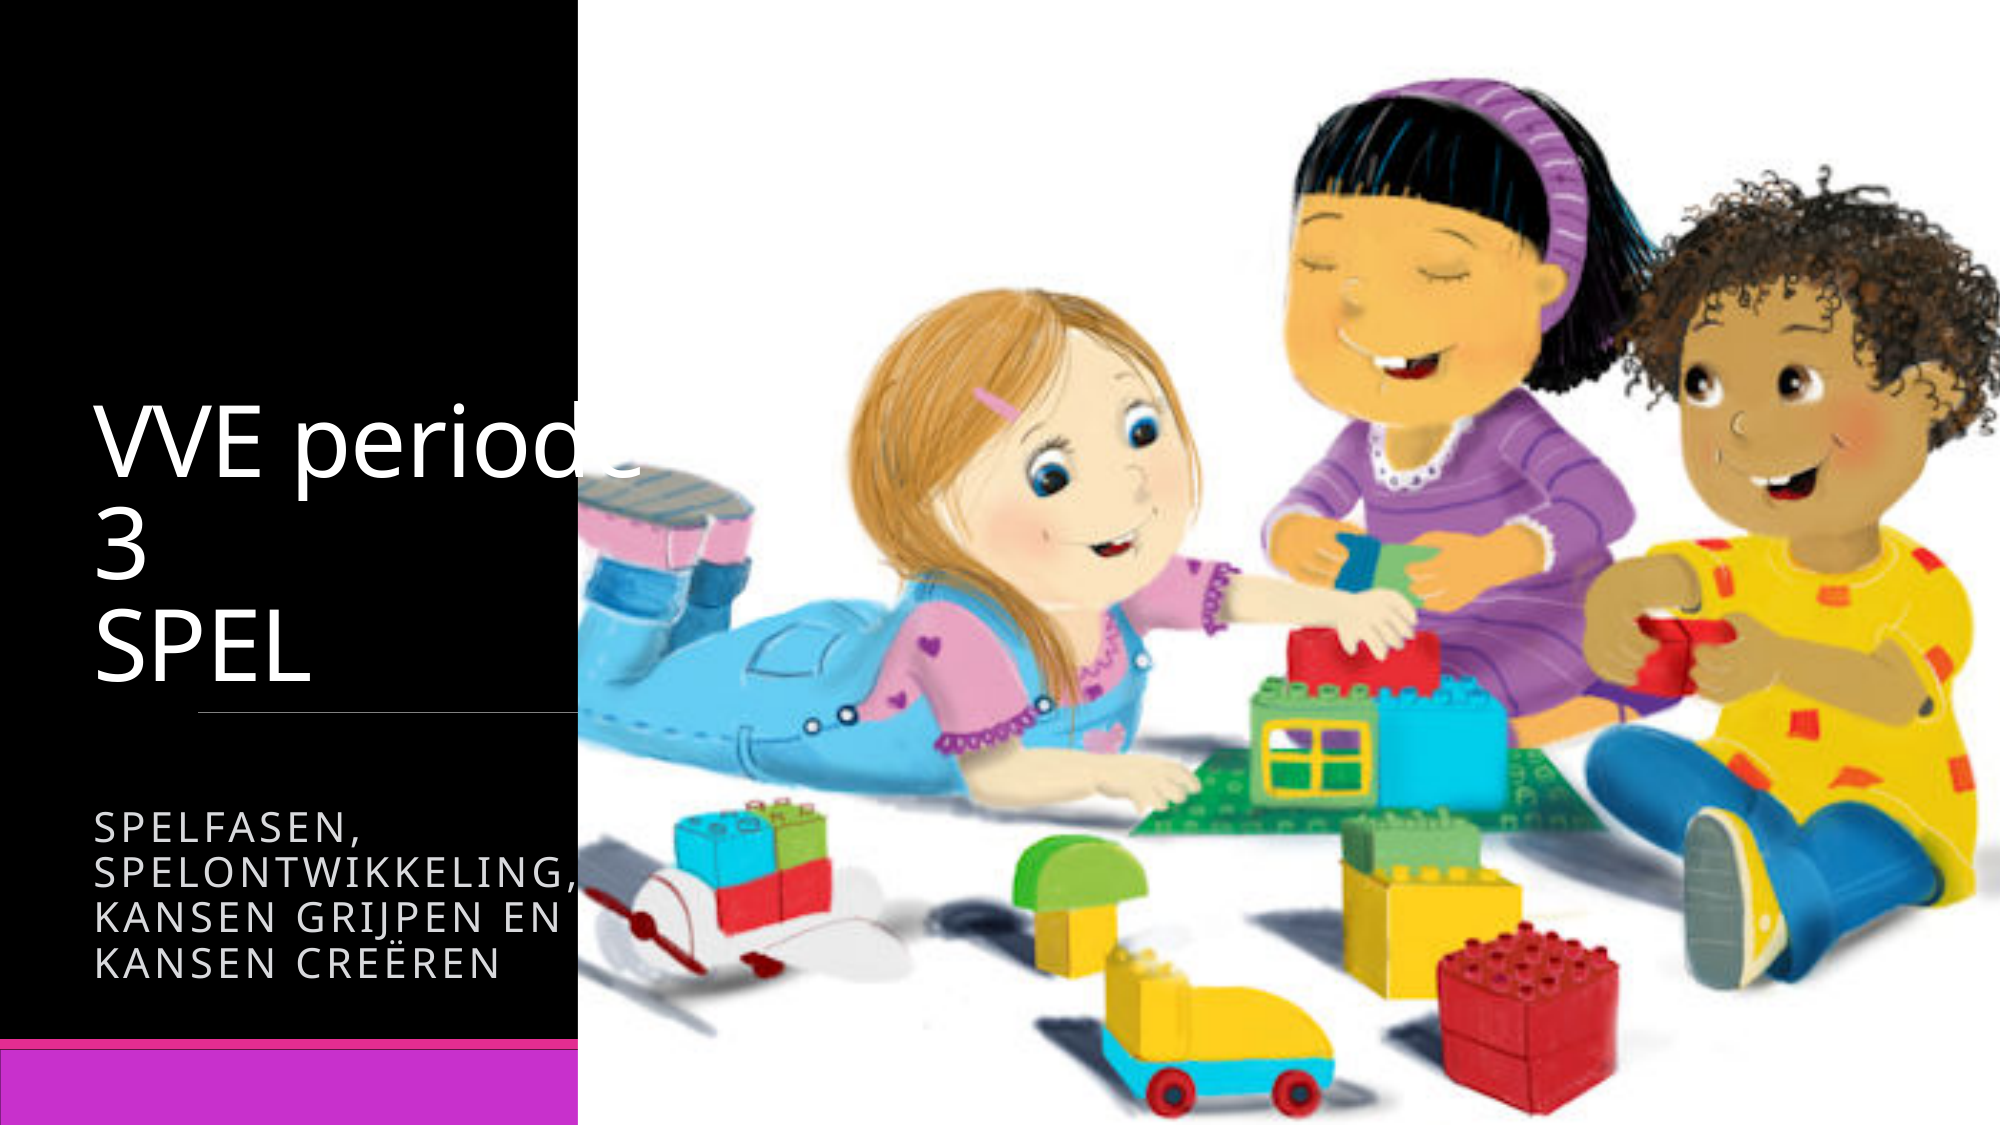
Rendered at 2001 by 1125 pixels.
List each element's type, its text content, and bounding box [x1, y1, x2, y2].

subtitle Spelfasen, spelontwikkeling, kansen grijpen en kansen creëren [78, 799, 575, 998]
picture [577, 0, 2000, 1125]
title VVE periode 3 SPEL [78, 184, 575, 710]
